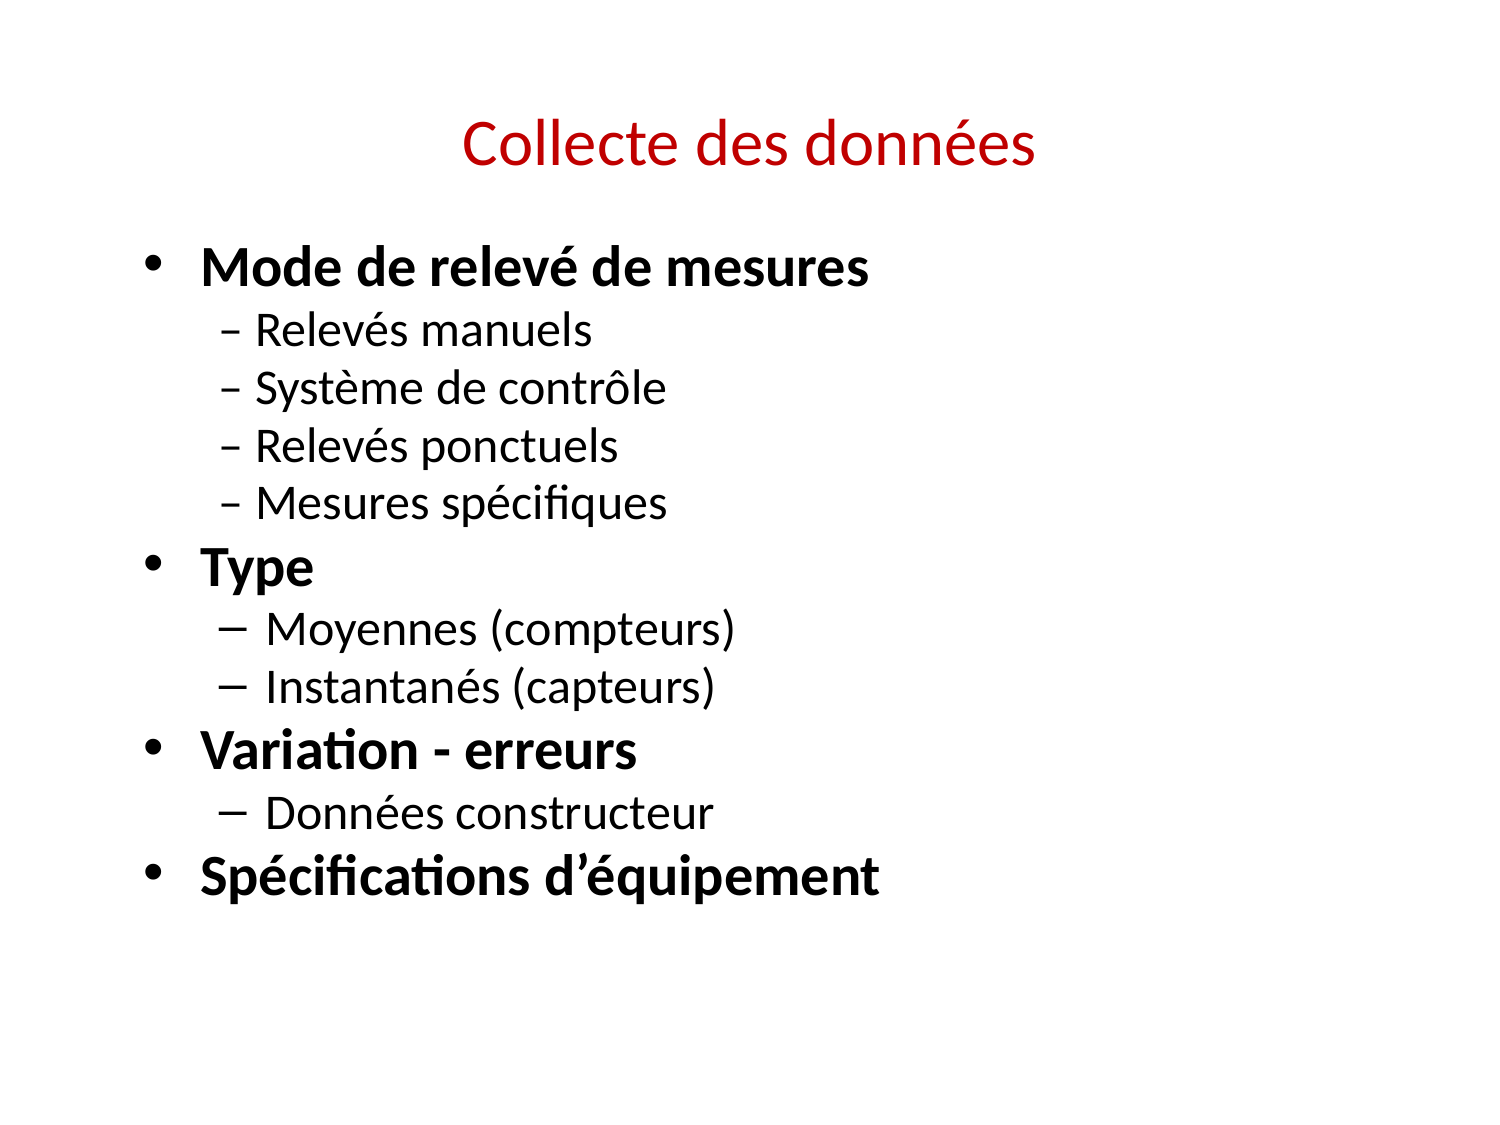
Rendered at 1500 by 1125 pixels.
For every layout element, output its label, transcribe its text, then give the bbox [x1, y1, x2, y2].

title Collecte des données [75, 45, 1425, 233]
list Mode de relevé de mesures – Relevés manuels – Système de contrôle – Relevés ponctuels – Mesures spécifiques Type Moyennes (compteurs) Instantanés (capteurs) Variation - erreurs Données constructeur Spécifications d’équipement [128, 234, 1404, 947]
